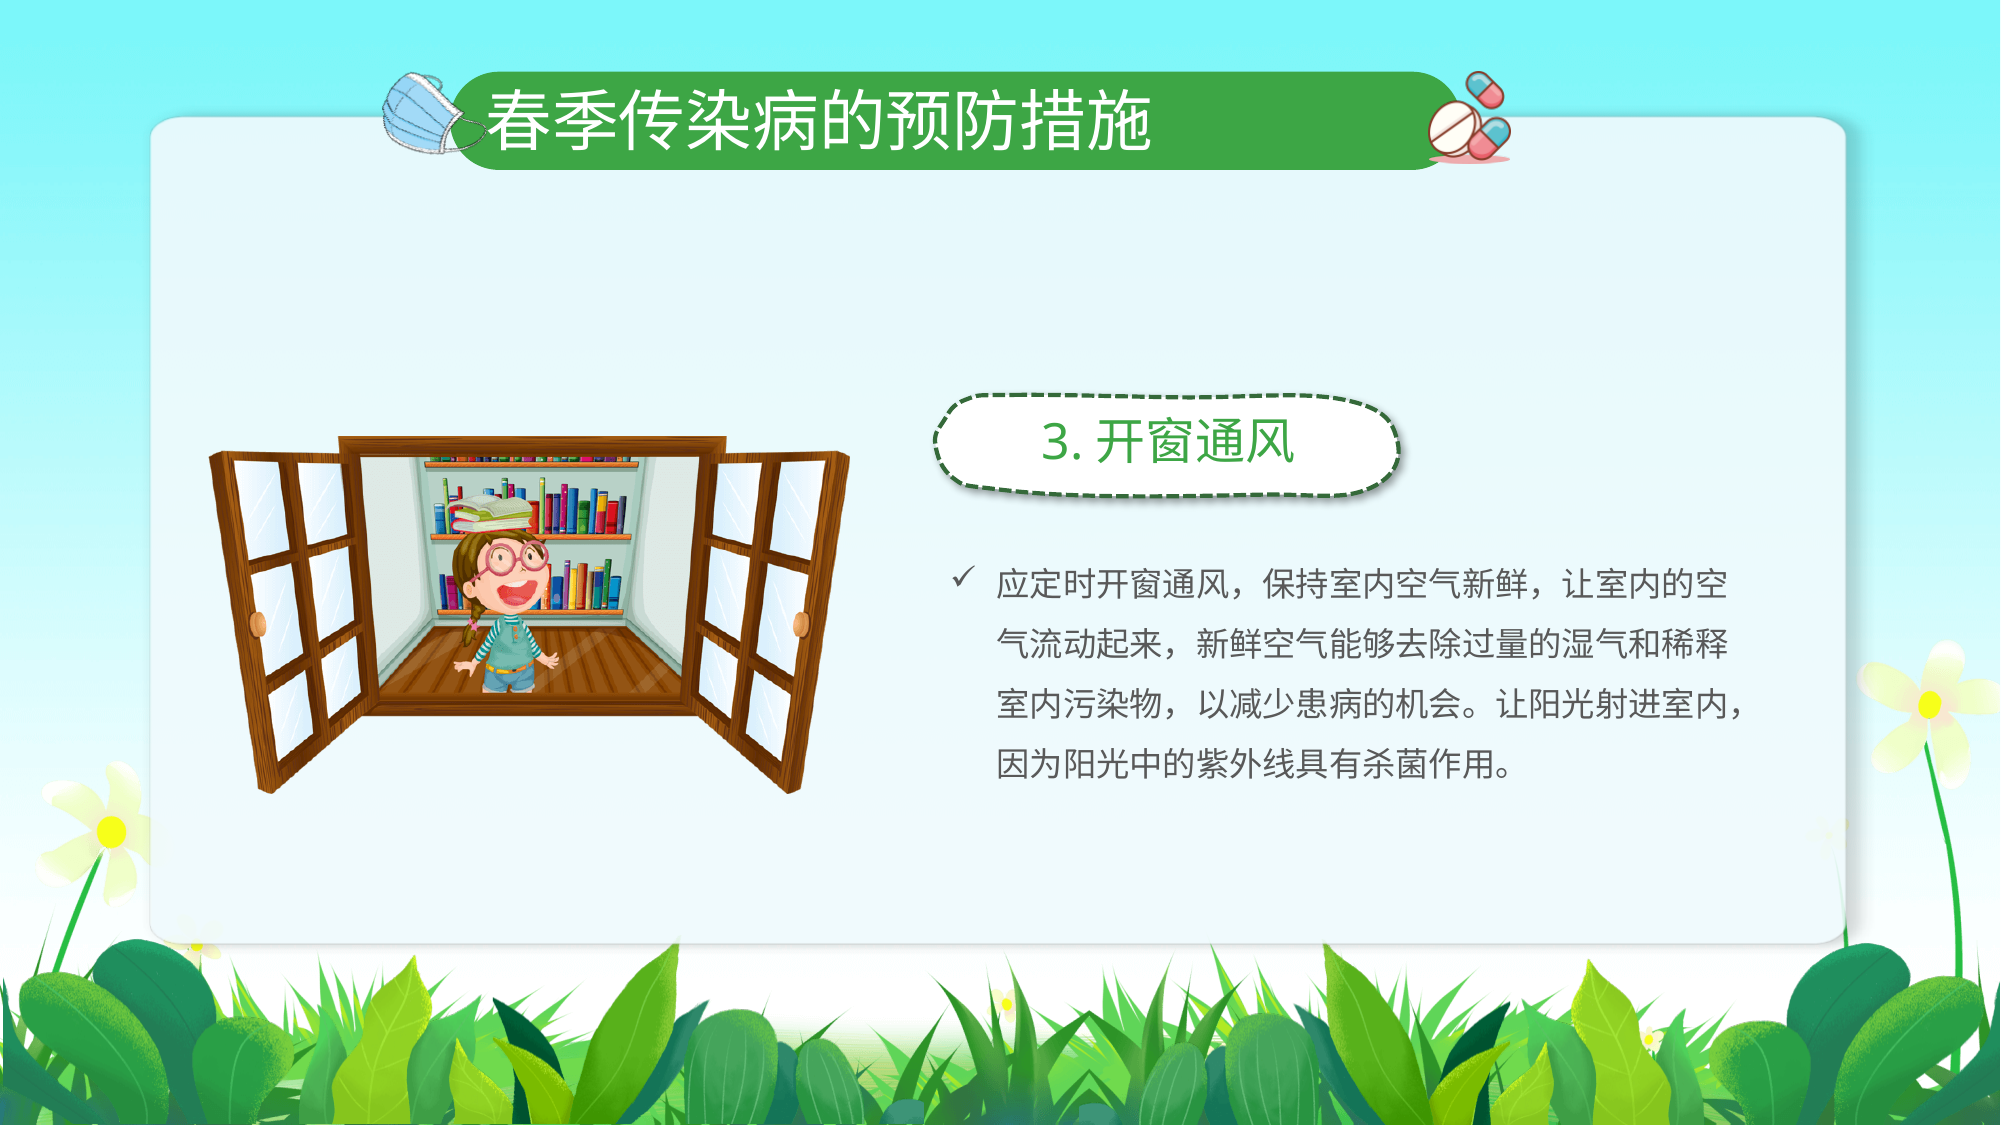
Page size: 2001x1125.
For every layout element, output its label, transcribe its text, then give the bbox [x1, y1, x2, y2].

text_box 应定时开窗通风，保持室内空气新鲜，让室内的空气流动起来，新鲜空气能够去除过量的湿气和稀释室内污染物，以减少患病的机会。让阳光射进室内，因为阳光中的紫外线具有杀菌作用。 [934, 536, 1768, 791]
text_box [876, 394, 1462, 497]
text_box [359, 51, 1511, 188]
picture [0, 0, 2001, 1125]
